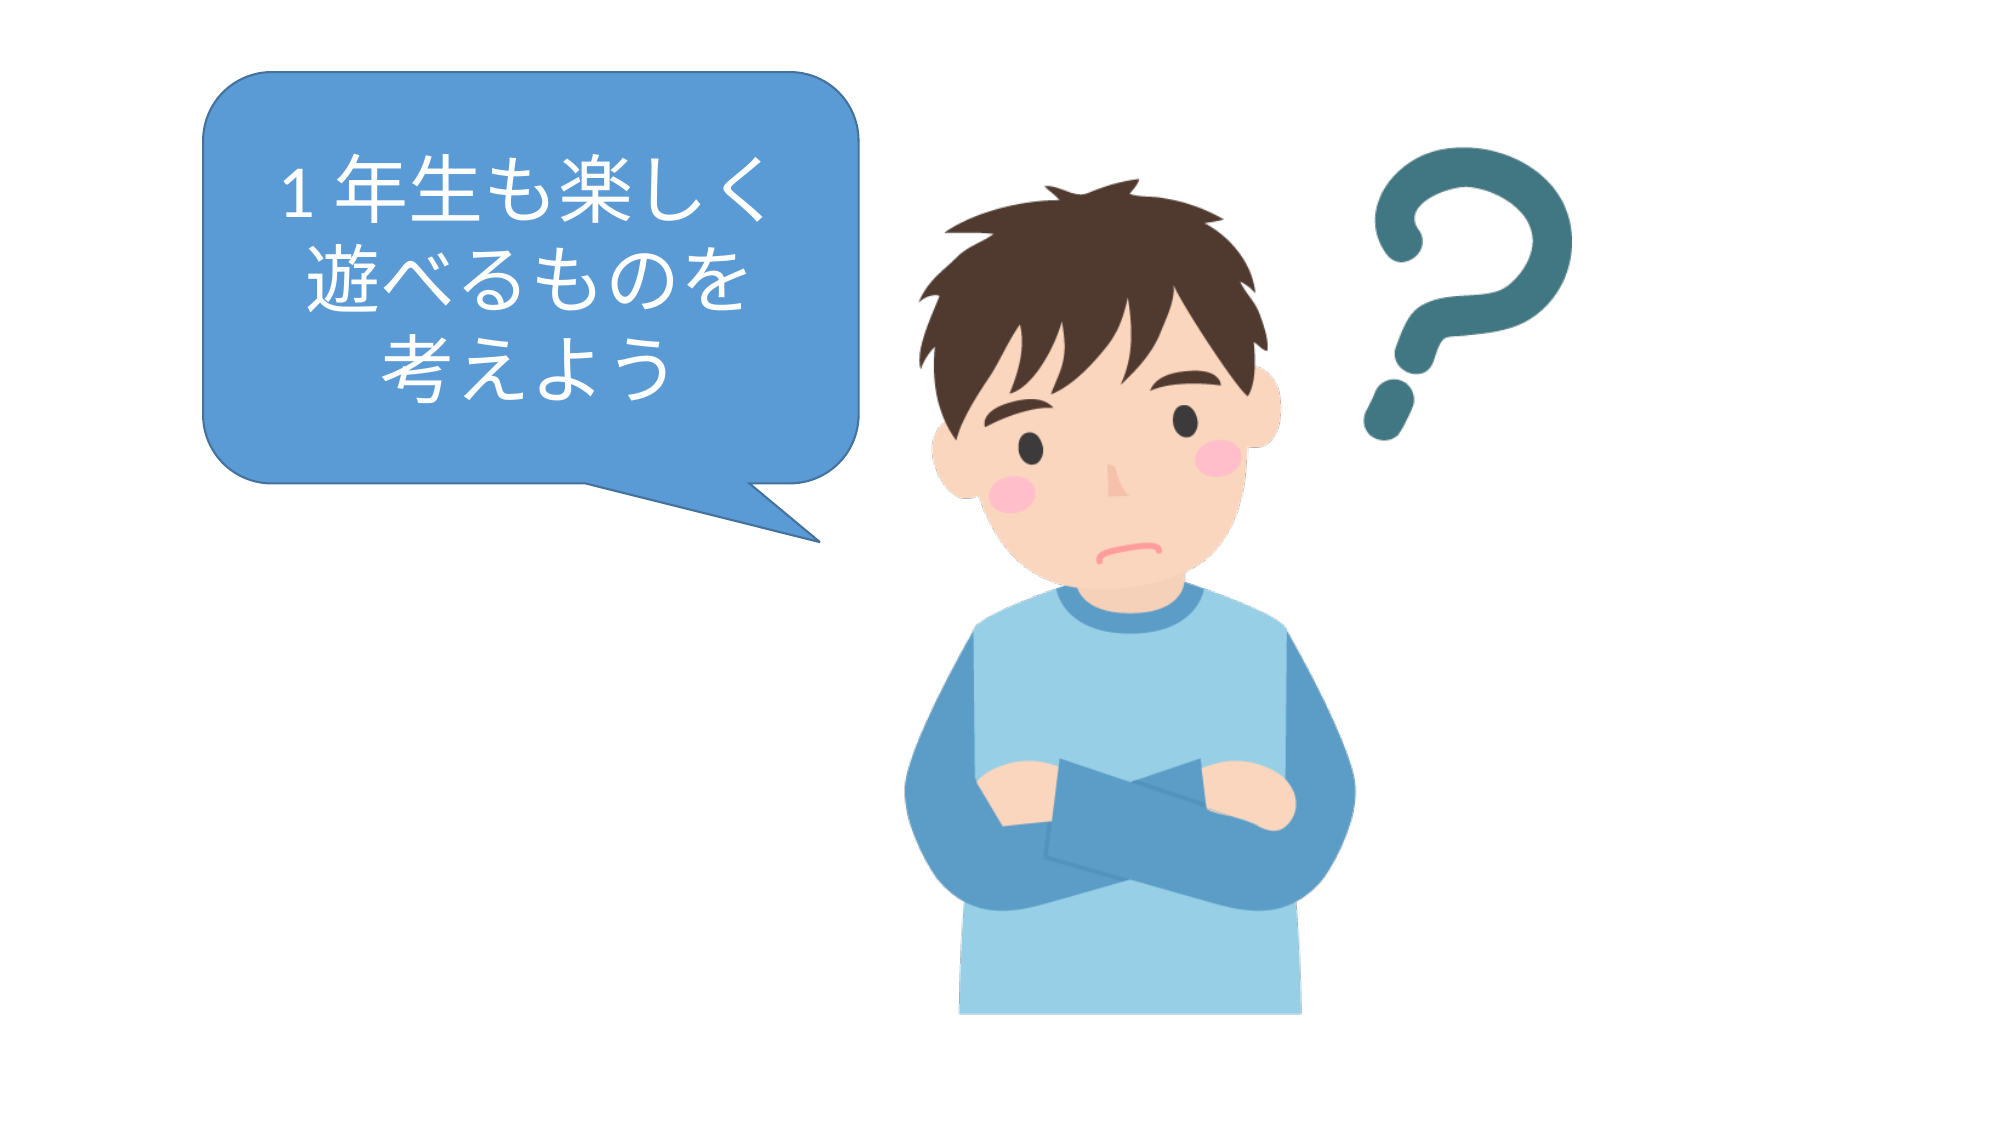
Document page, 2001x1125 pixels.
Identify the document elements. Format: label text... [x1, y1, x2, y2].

picture [814, 72, 1663, 1090]
text_box 1年生も楽しく 遊べるものを 考えよう [202, 71, 814, 542]
